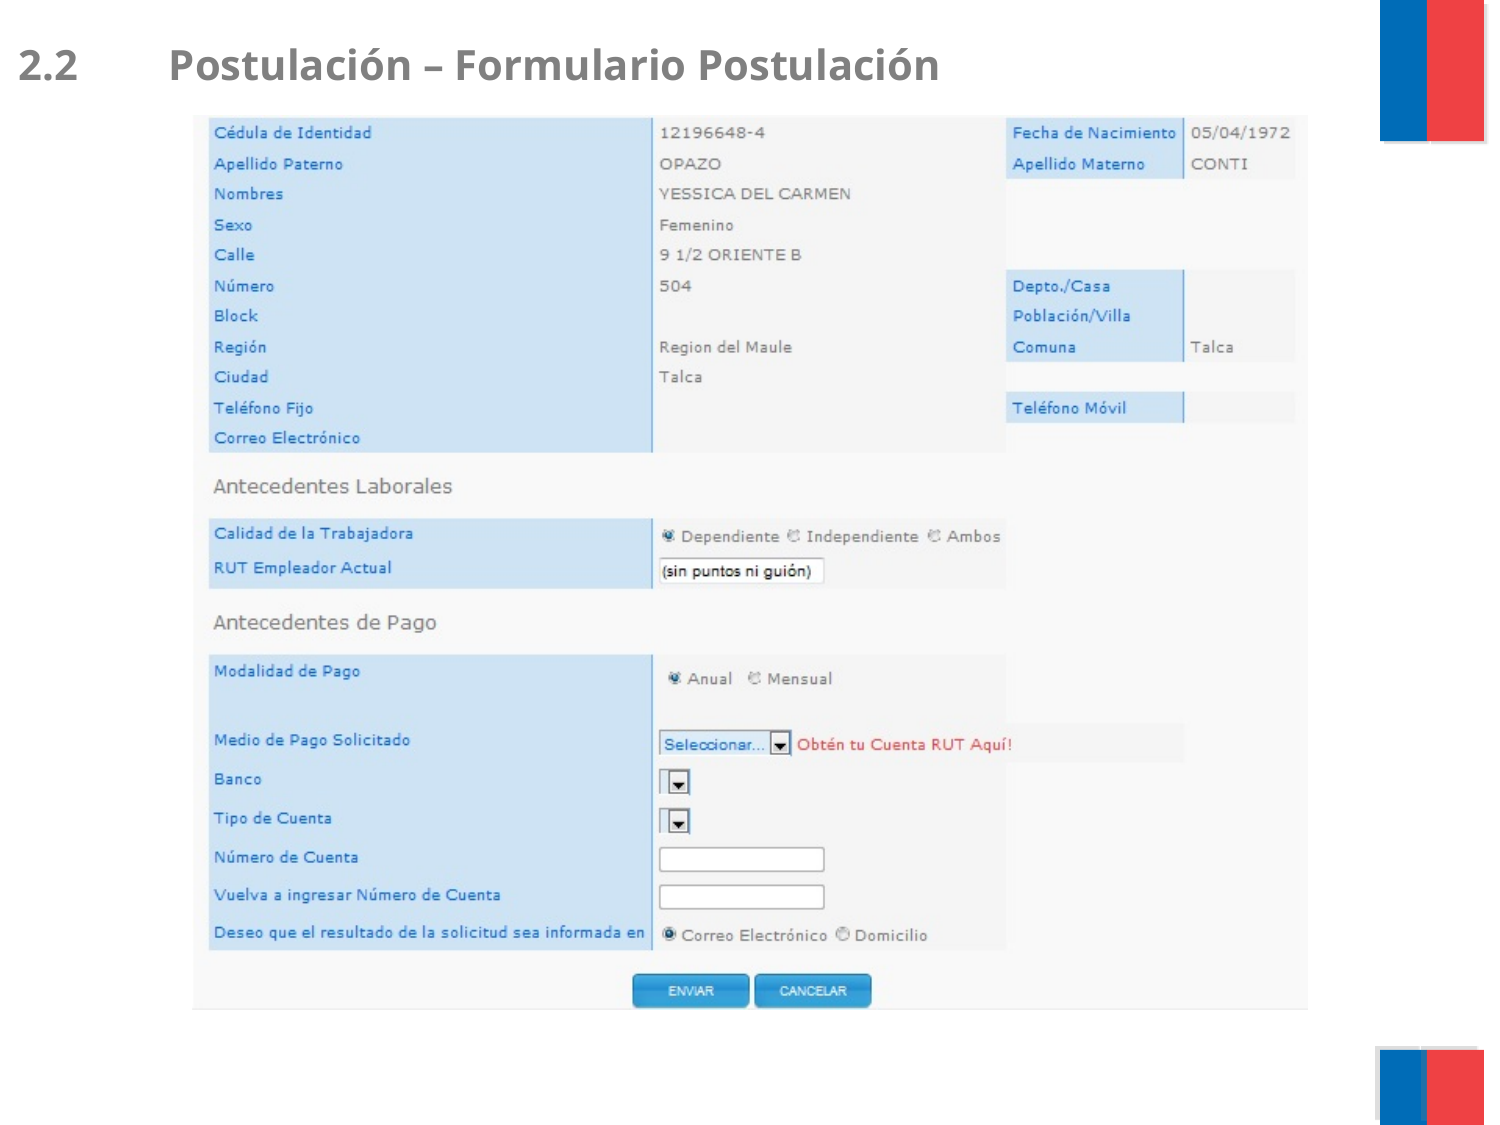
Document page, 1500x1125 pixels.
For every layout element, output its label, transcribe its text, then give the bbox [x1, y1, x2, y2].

picture [191, 115, 1308, 1010]
text_box 2.2 Postulación – Formulario Postulación [4, 30, 1407, 96]
